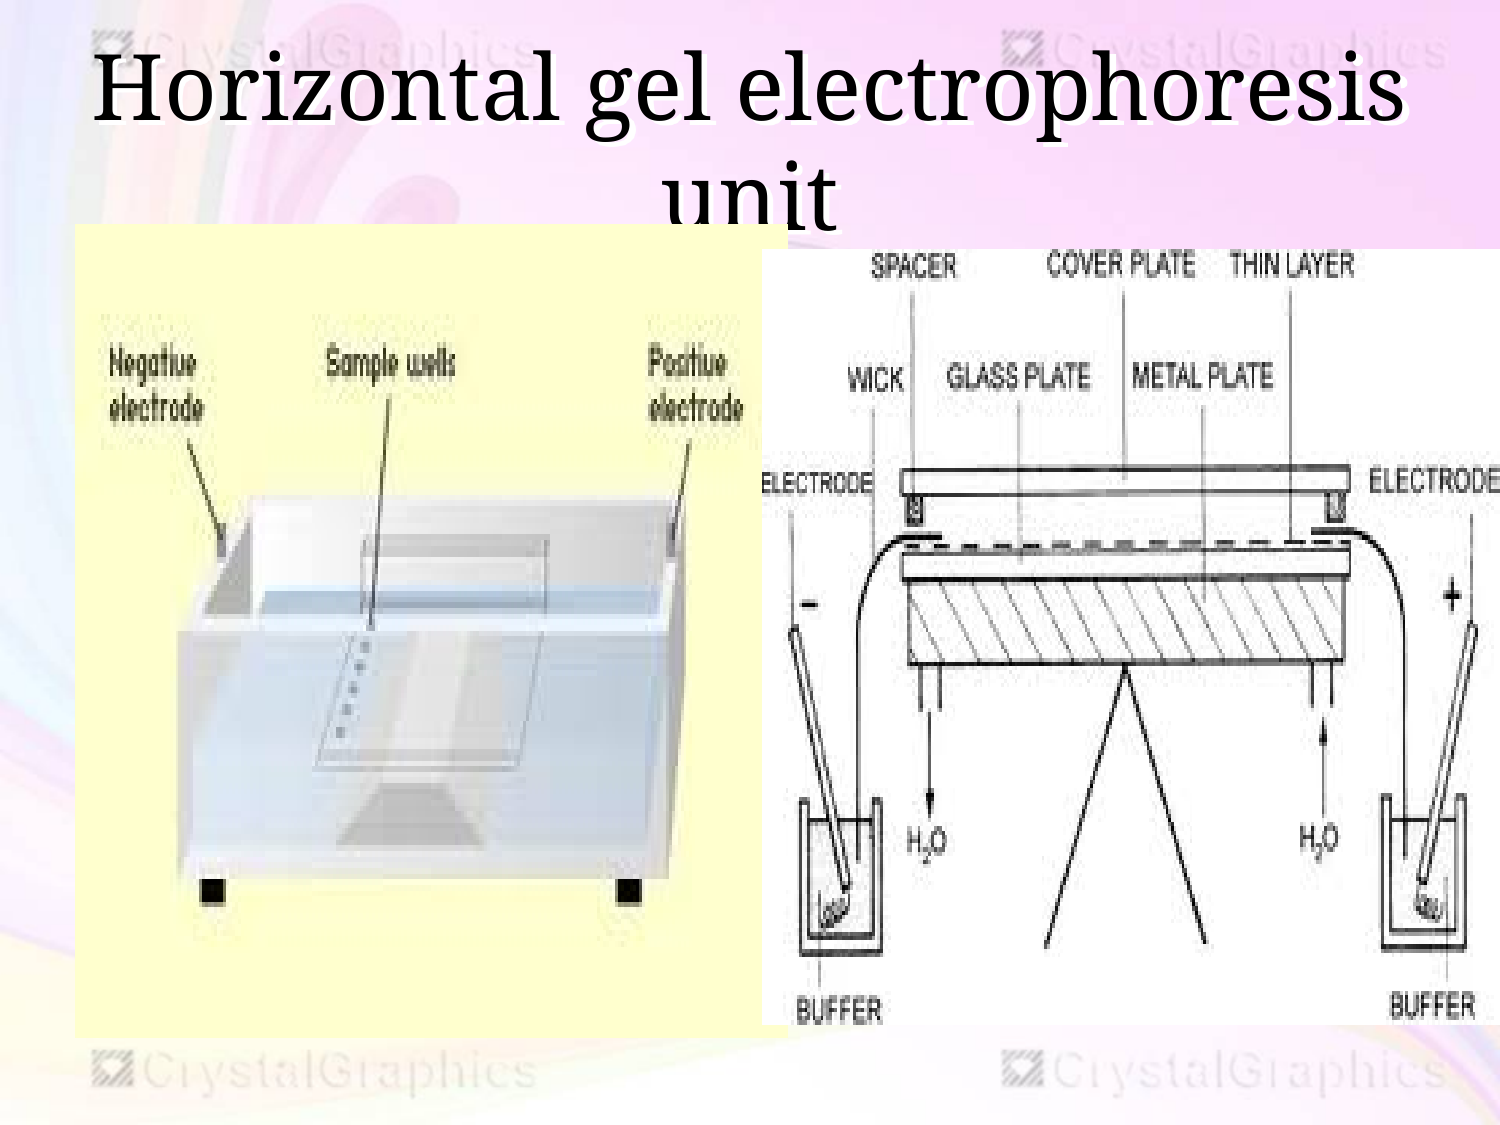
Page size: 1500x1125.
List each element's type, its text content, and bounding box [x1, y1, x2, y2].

picture [0, 0, 1500, 1125]
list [762, 249, 1500, 1026]
title Horizontal gel electrophoresis unit [74, 44, 1426, 233]
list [74, 224, 788, 1038]
